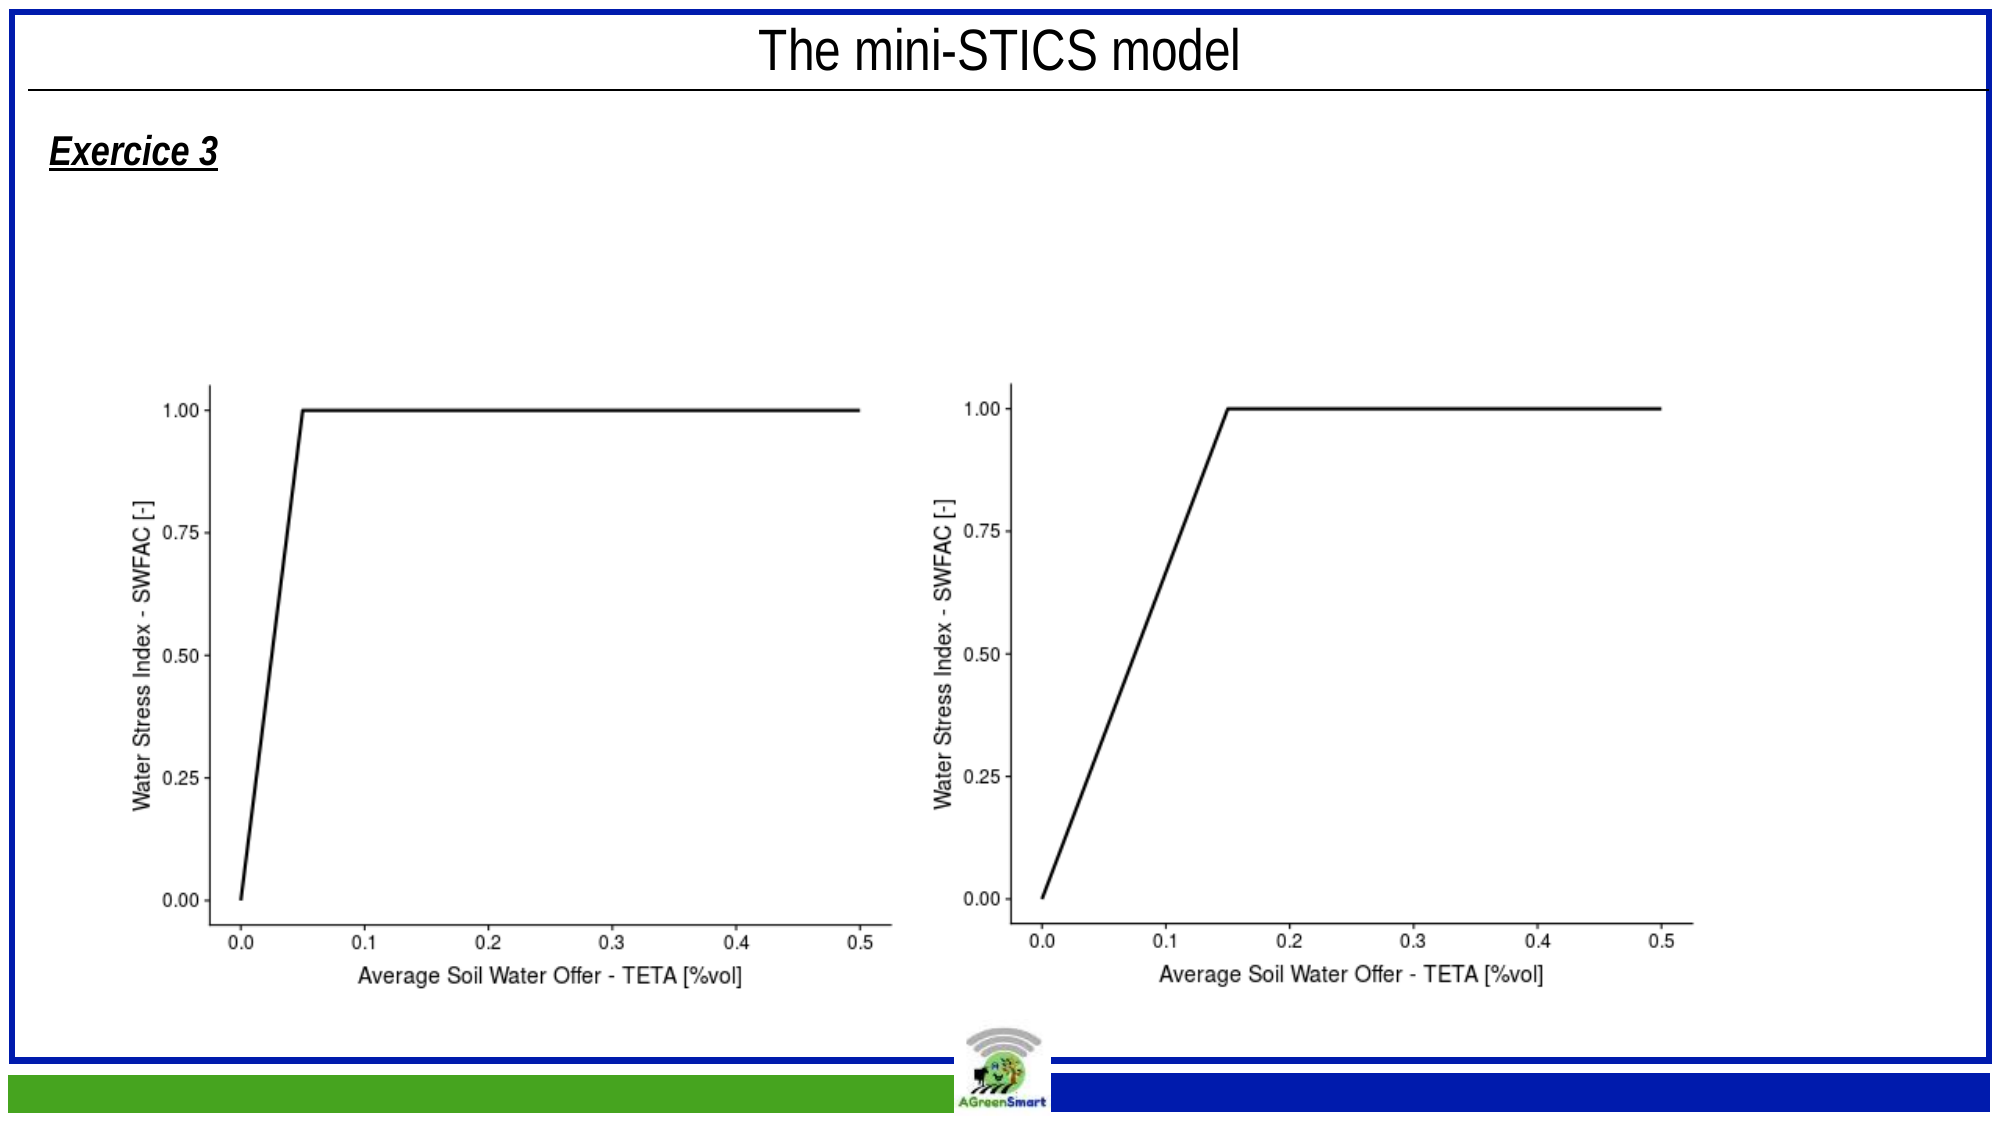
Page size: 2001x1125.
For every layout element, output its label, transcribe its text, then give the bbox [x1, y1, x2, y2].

picture [111, 358, 1713, 1012]
text_box The mini-STICS model [0, 5, 2000, 90]
text_box Exercice 3 [34, 116, 1927, 182]
picture [954, 1019, 1051, 1116]
